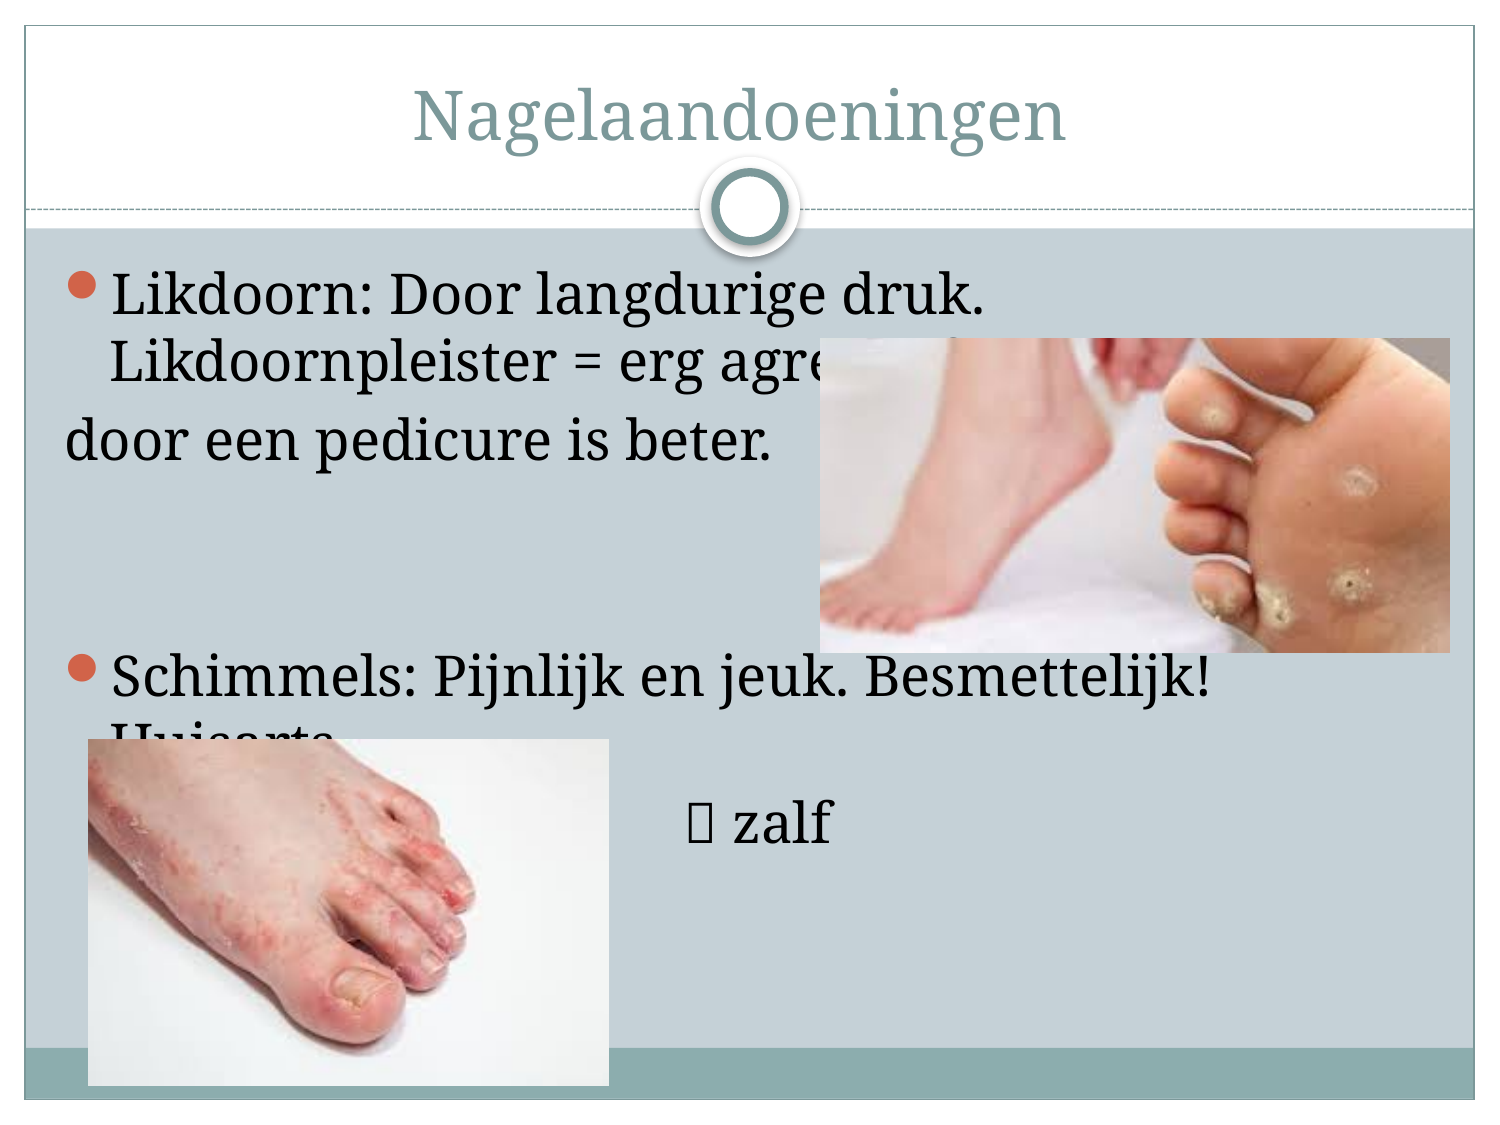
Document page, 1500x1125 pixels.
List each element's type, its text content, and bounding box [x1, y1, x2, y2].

list Likdoorn: Door langdurige druk. Likdoornpleister = erg agressief. Verwijderen door een pedicure is beter. Schimmels: Pijnlijk en jeuk. Besmettelijk! Huisarts  zalf [49, 250, 1445, 1001]
title Nagelaandoeningen [49, 37, 1450, 162]
picture [820, 337, 1450, 653]
picture [88, 739, 609, 1086]
